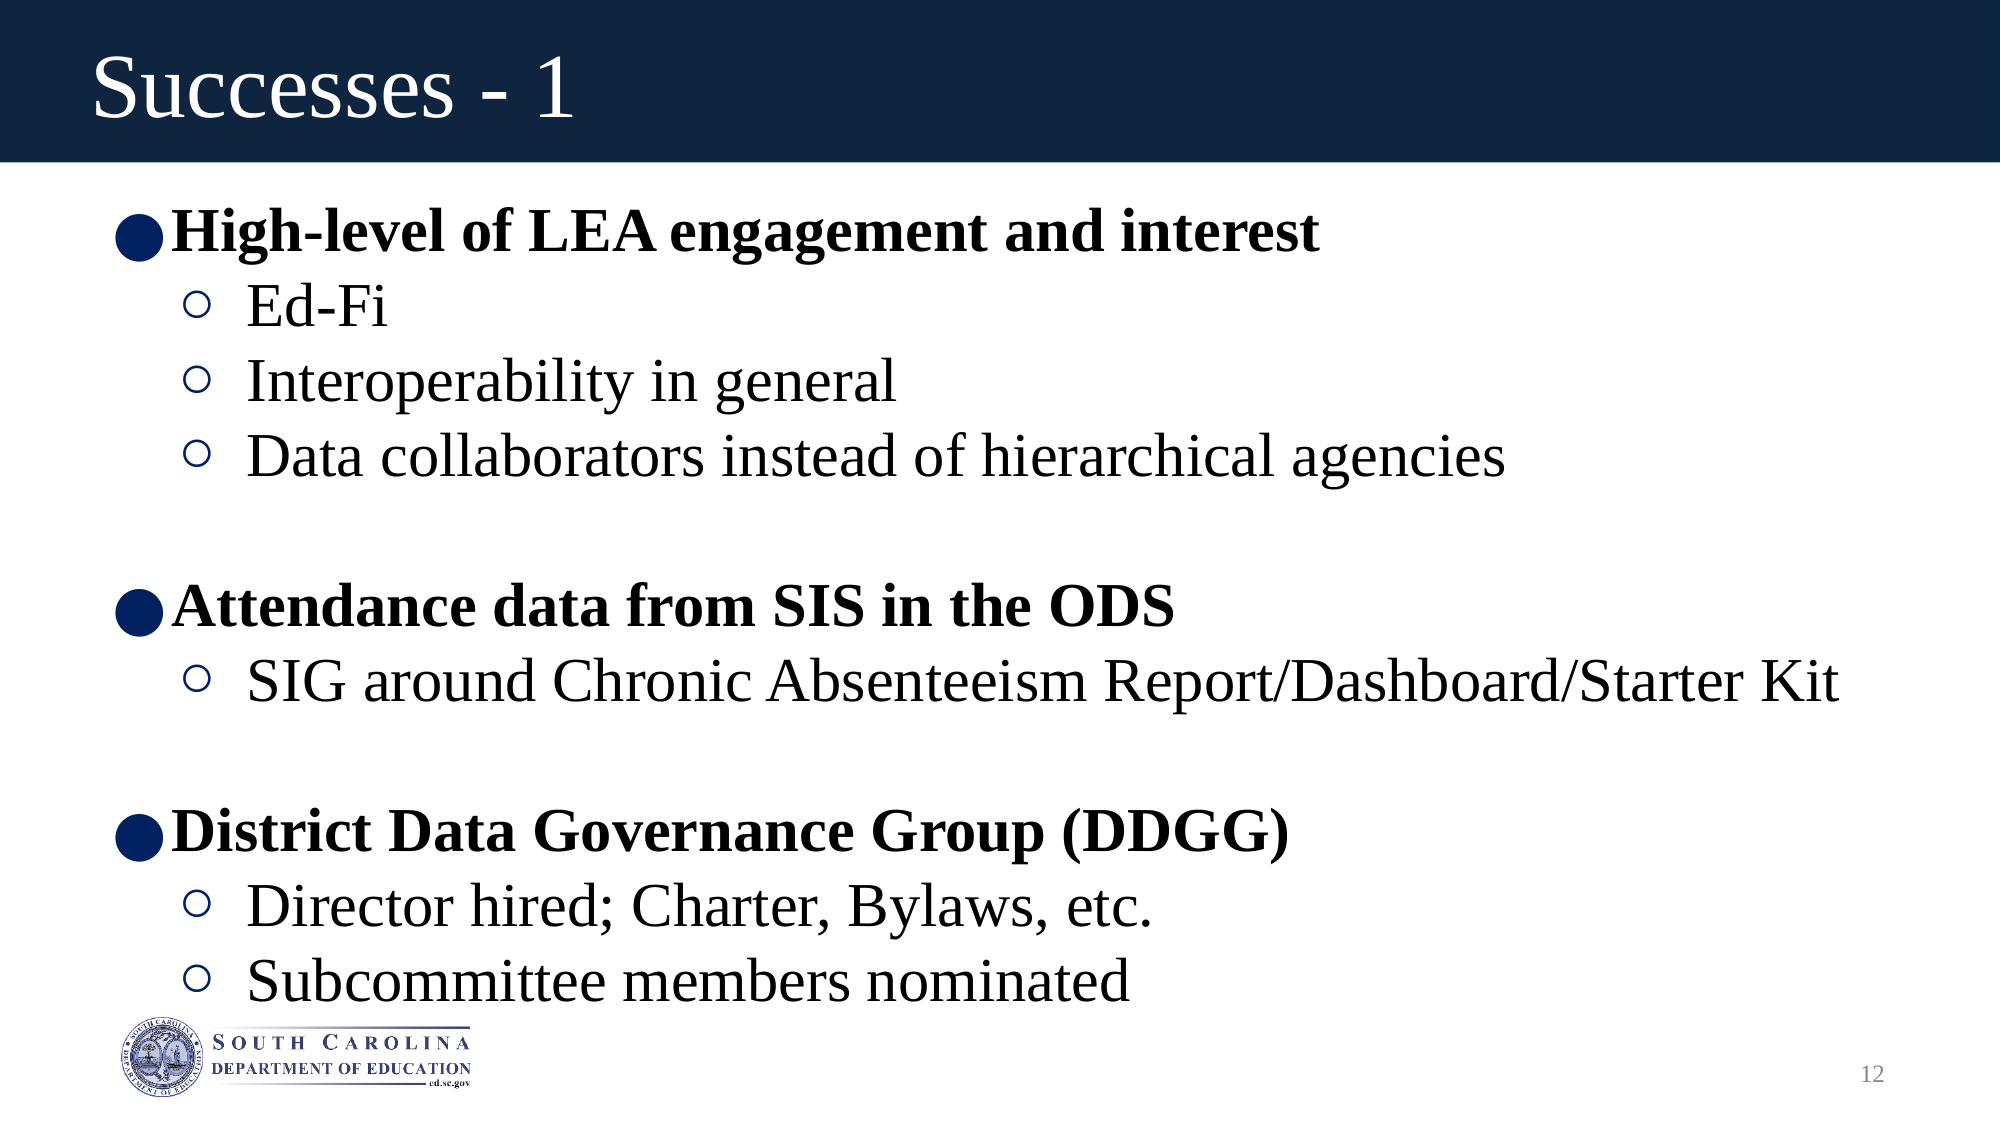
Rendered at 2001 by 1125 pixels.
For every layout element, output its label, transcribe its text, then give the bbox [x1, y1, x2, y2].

title Successes - 1 [0, 0, 2000, 163]
list High-level of LEA engagement and interest Ed-Fi Interoperability in general Data collaborators instead of hierarchical agencies Attendance data from SIS in the ODS SIG around Chronic Absenteeism Report/Dashboard/Starter Kit District Data Governance Group (DDGG) Director hired; Charter, Bylaws, etc. Subcommittee members nominated [81, 181, 1900, 1043]
slide_number 12 [1433, 1043, 1900, 1103]
picture [99, 1043, 493, 1110]
